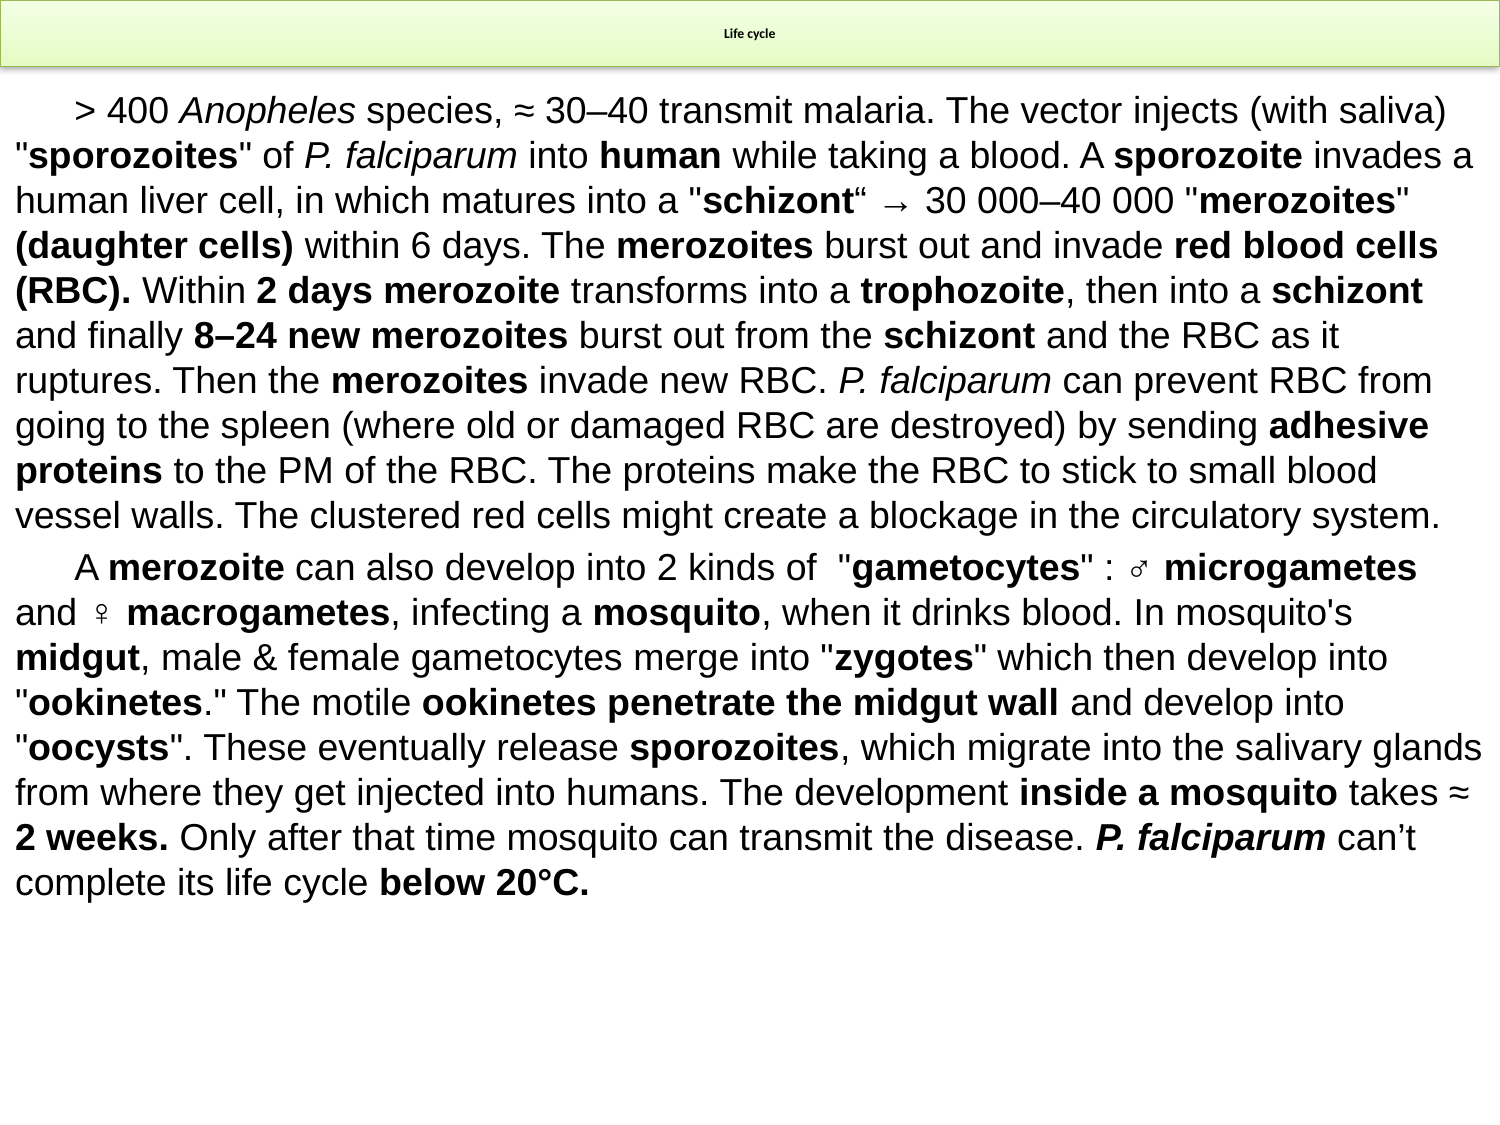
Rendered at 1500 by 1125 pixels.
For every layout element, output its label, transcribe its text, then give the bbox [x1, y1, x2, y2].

title Life cycle [0, 0, 1500, 67]
list > 400 Anopheles species, ≈ 30–40 transmit malaria. The vector injects (with saliva) "sporozoites" of P. falciparum into human while taking a blood. A sporozoite invades a human liver cell, in which matures into a "schizont“ → 30 000–40 000 "merozoites" (daughter cells) within 6 days. The merozoites burst out and invade red blood cells (RBC). Within 2 days merozoite transforms into a trophozoite, then into a schizont and finally 8–24 new merozoites burst out from the schizont and the RBC as it ruptures. Then the merozoites invade new RBC. P. falciparum can prevent RBC from going to the spleen (where old or damaged RBC are destroyed) by sending adhesive proteins to the PM of the RBC. The proteins make the RBC to stick to small blood vessel walls. The clustered red cells might create a blockage in the circulatory system. A merozoite can also develop into 2 kinds of "gametocytes" : ♂ microgametes and ♀ macrogametes, infecting a mosquito, when it drinks blood. In mosquito's midgut, male & female gametocytes merge into "zygotes" which then develop into "ookinetes." The motile ookinetes penetrate the midgut wall and develop into "oocysts". These eventually release sporozoites, which migrate into the salivary glands from where they get injected into humans. The development inside a mosquito takes ≈ 2 weeks. Only after that time mosquito can transmit the disease. P. falciparum can’t complete its life cycle below 20°C. [0, 78, 1500, 821]
